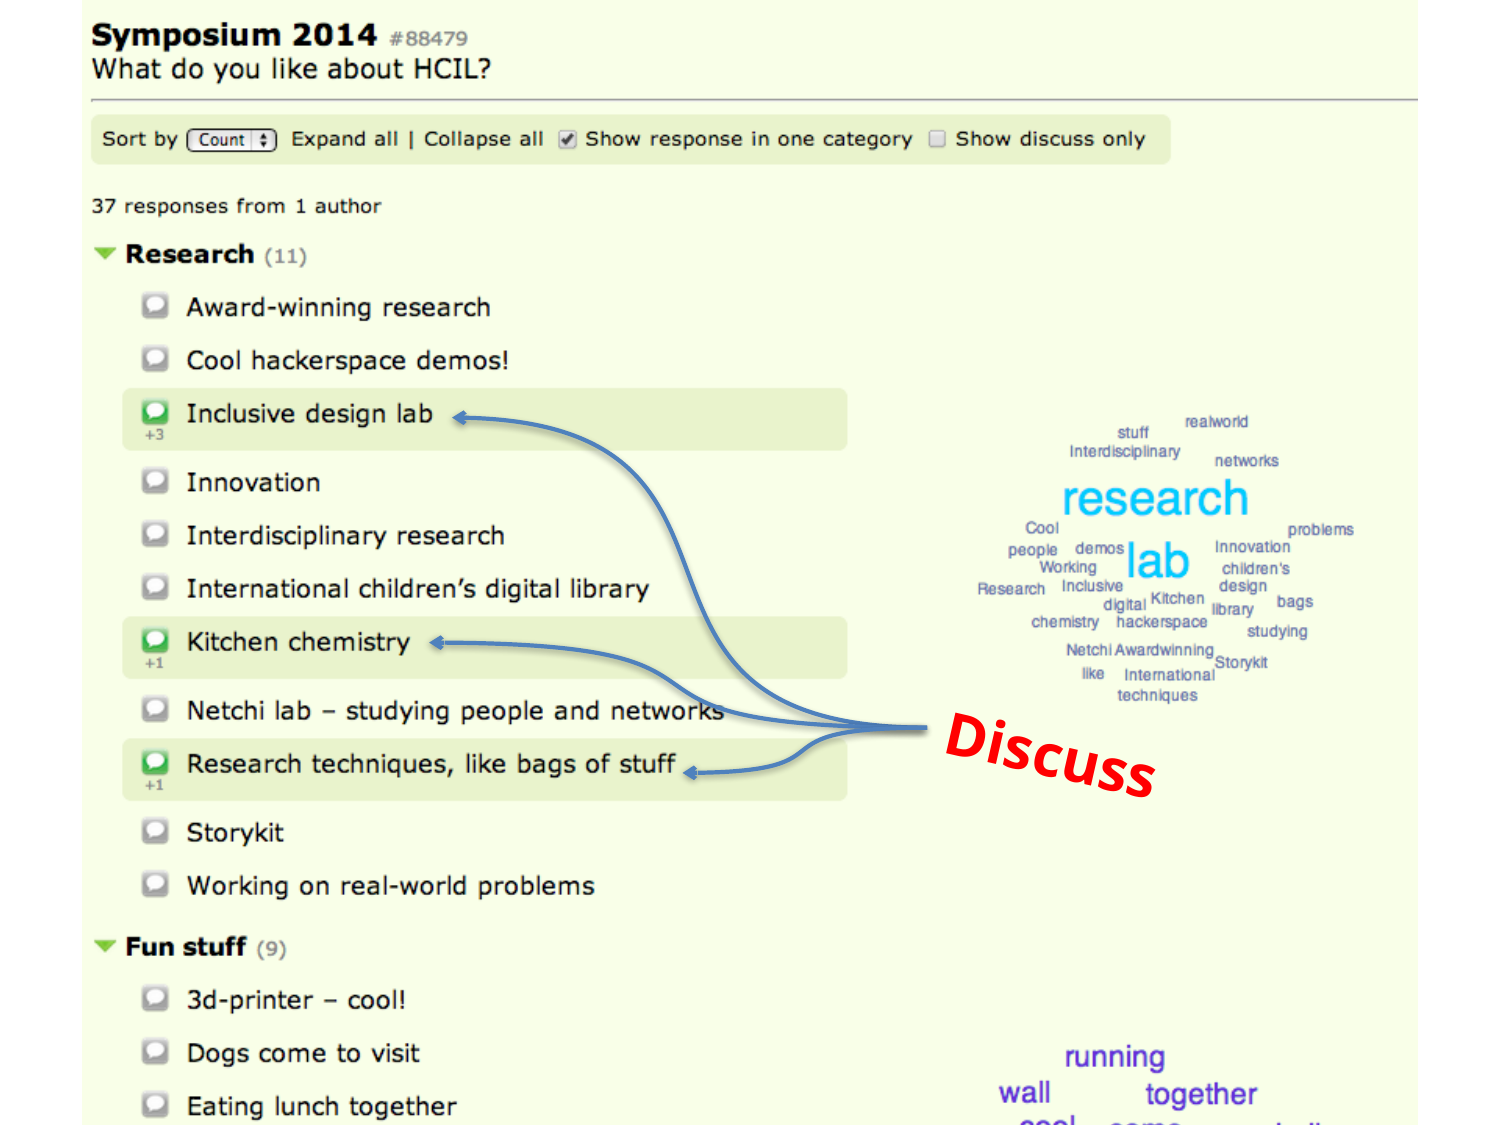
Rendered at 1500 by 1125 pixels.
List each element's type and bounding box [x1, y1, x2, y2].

text_box [682, 727, 928, 774]
picture [81, 0, 1419, 1125]
text_box [451, 417, 928, 642]
text_box [428, 642, 928, 728]
